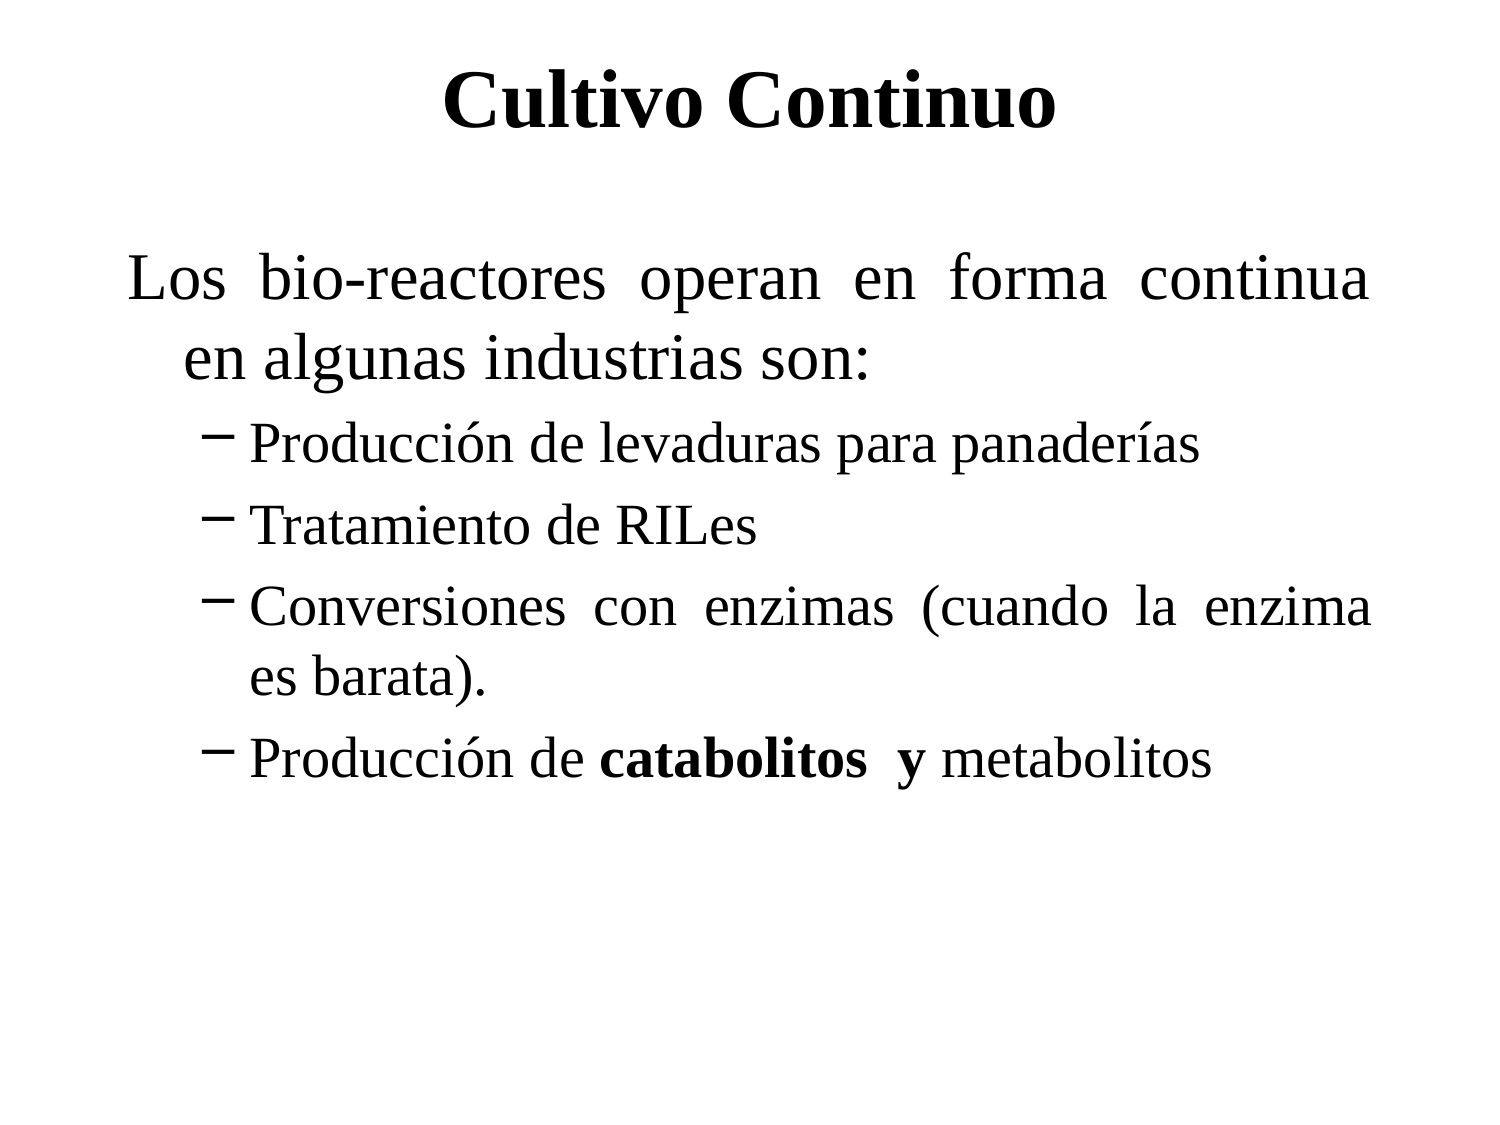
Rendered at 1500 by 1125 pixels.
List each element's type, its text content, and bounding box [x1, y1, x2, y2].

title Cultivo Continuo [112, 0, 1388, 188]
list Los bio-reactores operan en forma continua en algunas industrias son: Producción de levaduras para panaderías Tratamiento de RILes Conversiones con enzimas (cuando la enzima es barata). Producción de catabolitos y metabolitos [112, 224, 1388, 901]
